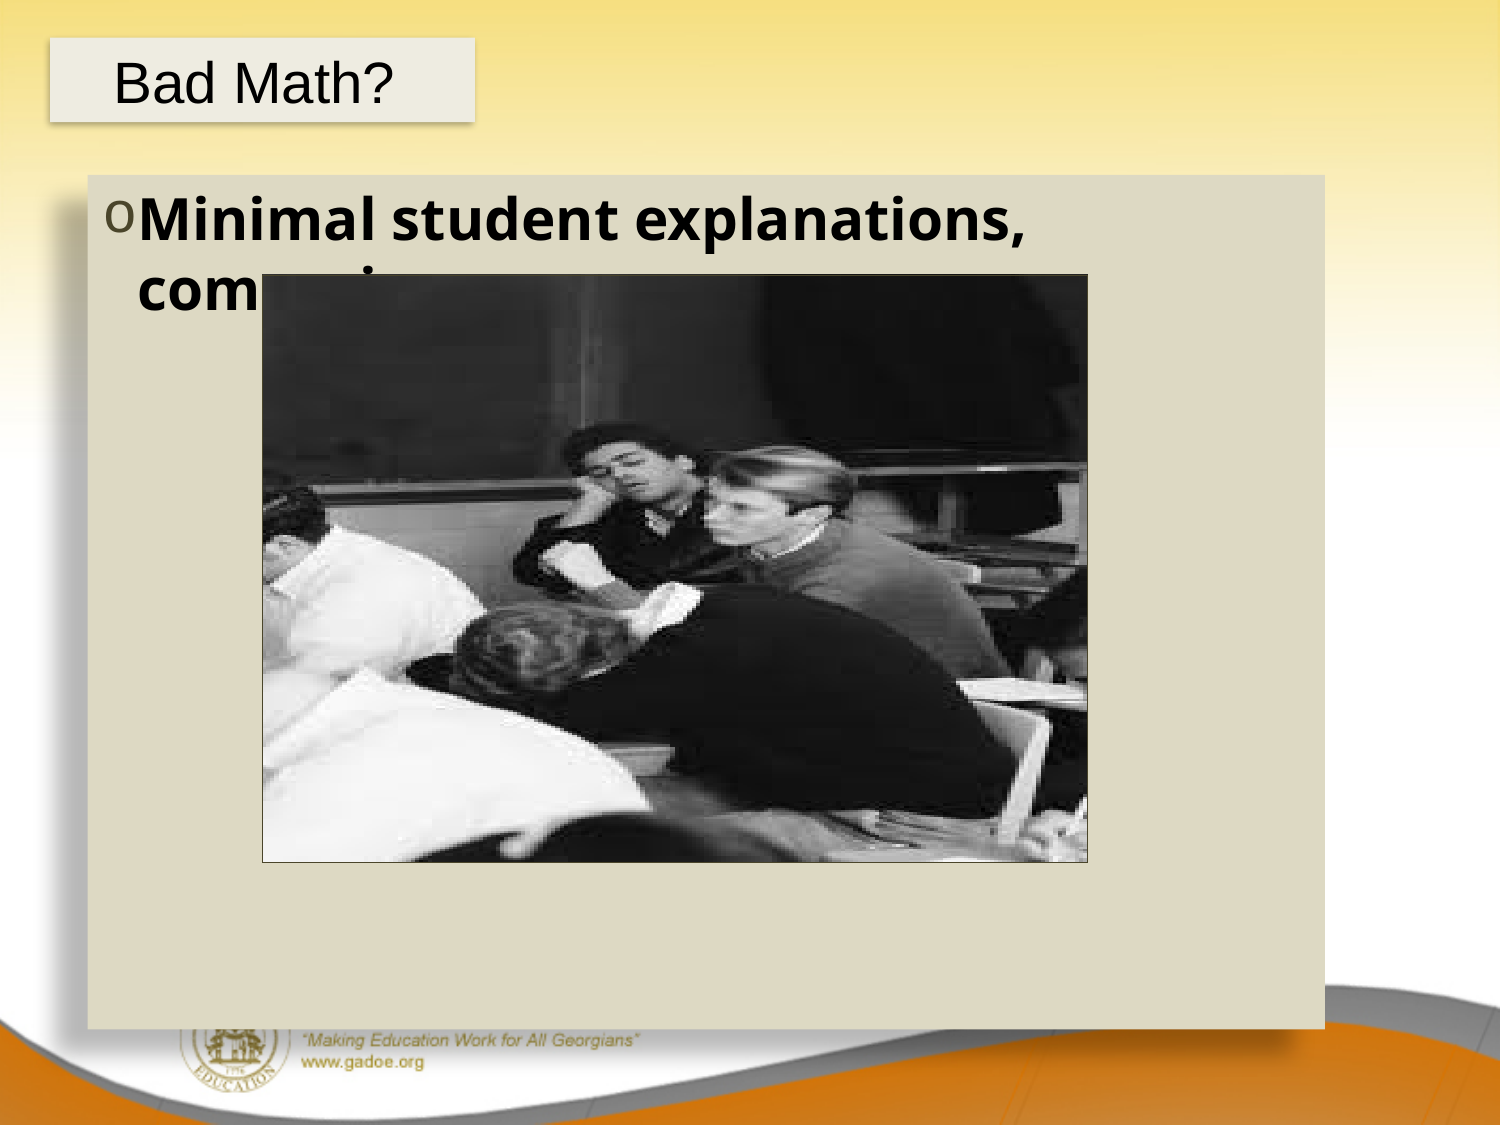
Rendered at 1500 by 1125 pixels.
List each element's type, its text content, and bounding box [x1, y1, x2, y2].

text_box Bad Math? [50, 37, 475, 123]
picture [0, 0, 1500, 1125]
text_box Minimal student explanations, comparisons [87, 174, 1325, 1030]
